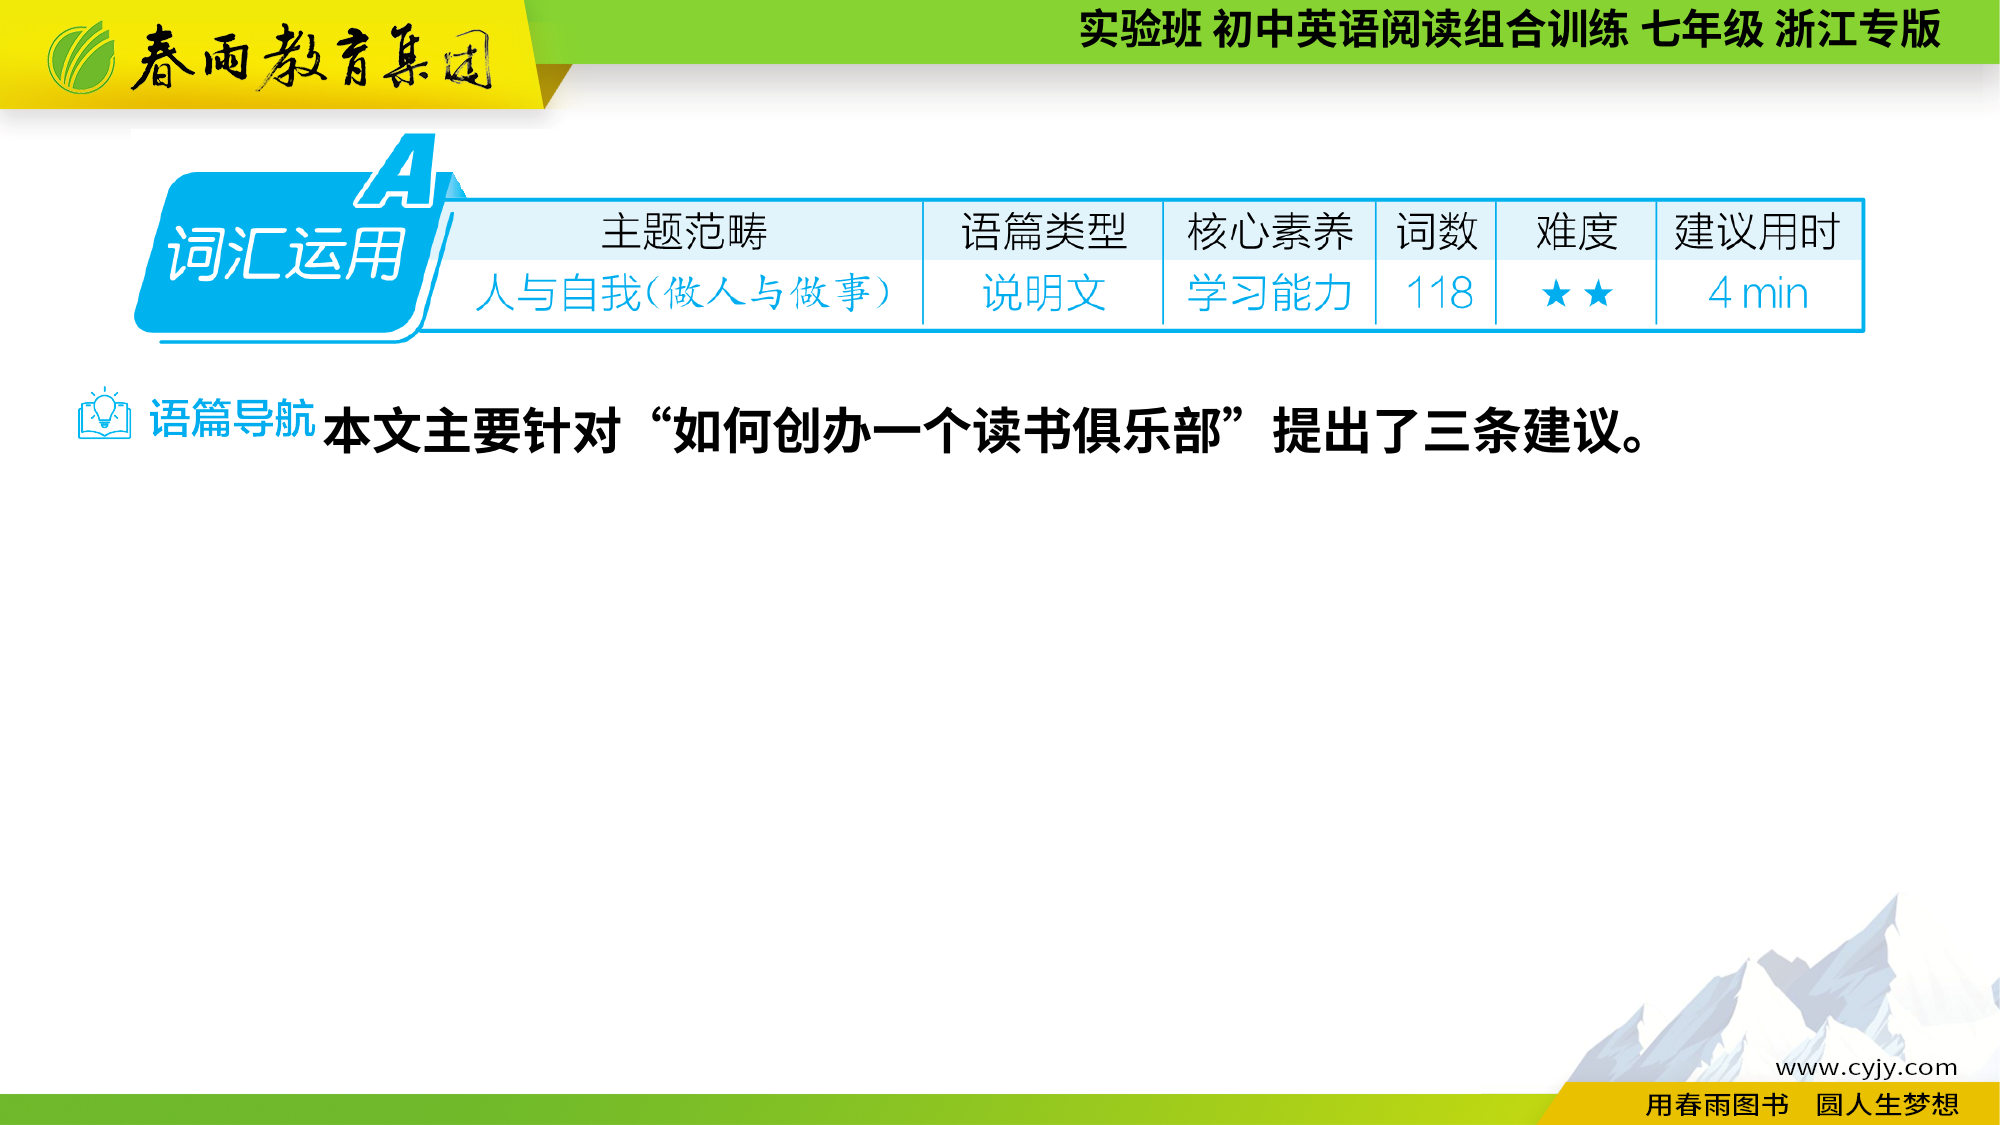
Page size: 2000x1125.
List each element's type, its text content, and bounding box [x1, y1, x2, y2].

picture [0, 0, 2000, 1125]
list 本文主要针对“如何创办一个读书俱乐部”提出了三条建议。 [59, 361, 1944, 457]
